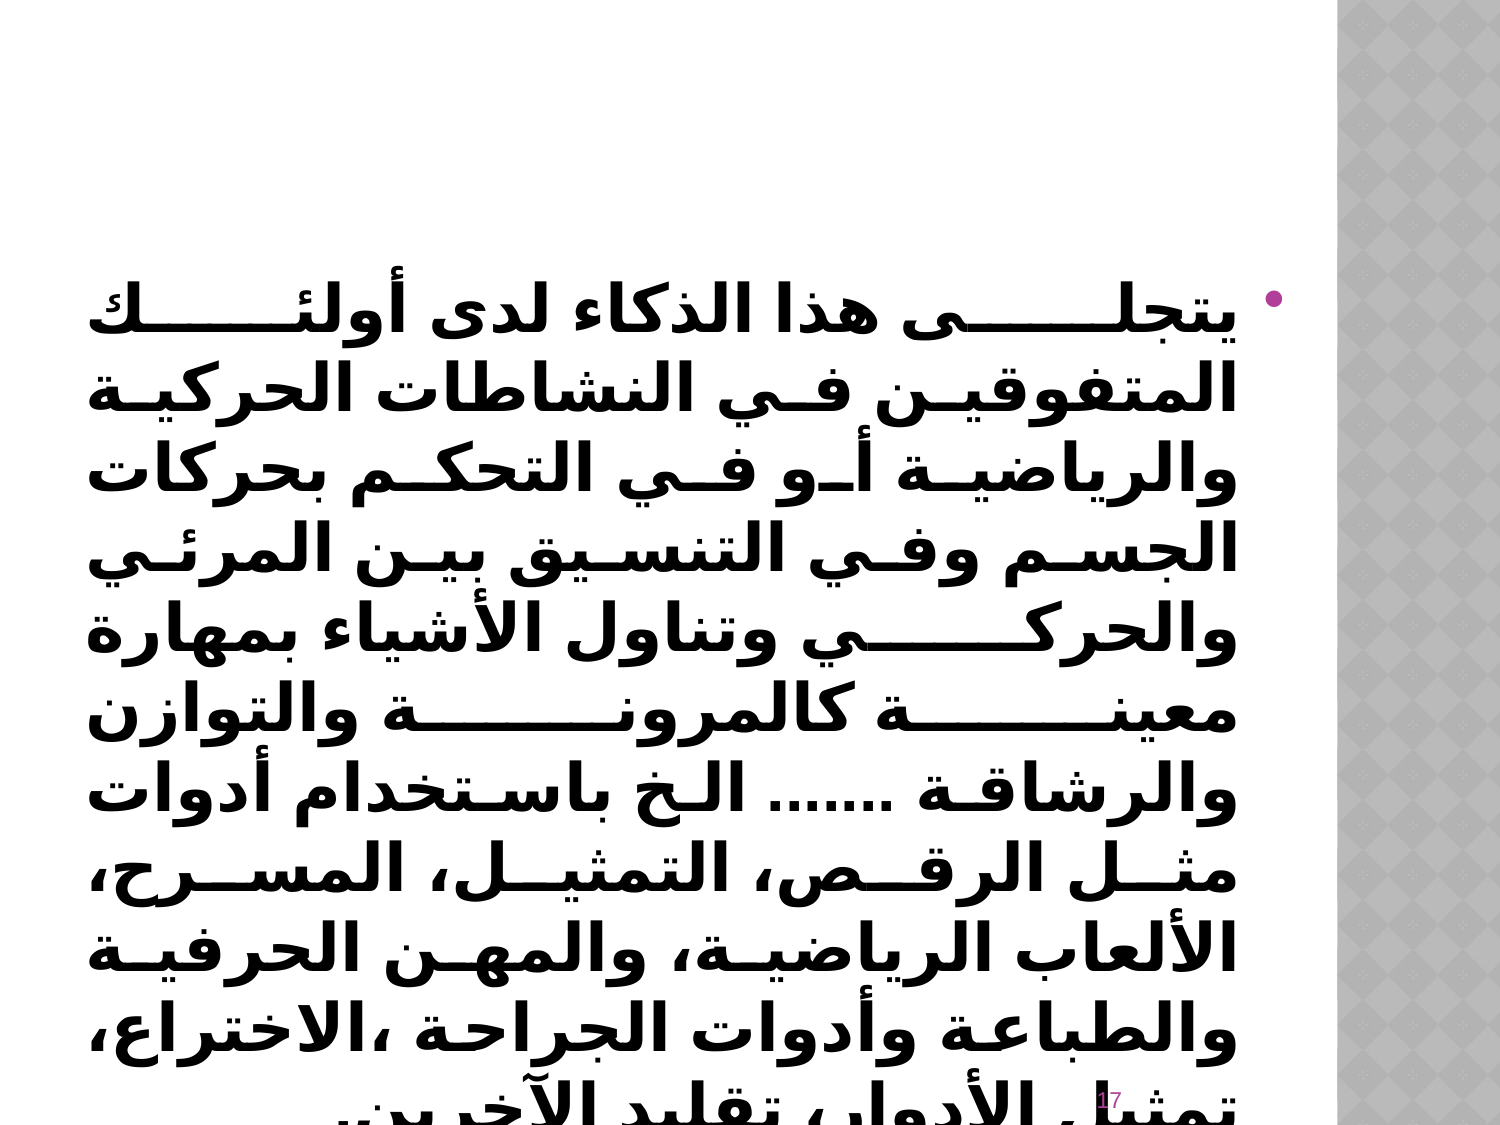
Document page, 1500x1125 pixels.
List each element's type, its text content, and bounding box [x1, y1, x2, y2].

slide_number 17 [1025, 1075, 1123, 1113]
list يتجلى هذا الذكاء لدى أولئك المتفوقين في النشاطات الحركية والرياضية أو في التحكم بحركات الجسم وفي التنسيق بين المرئي والحركي وتناول الأشياء بمهارة معينة كالمرونة والتوازن والرشاقة ....... الخ باستخدام أدوات مثل الرقص، التمثيل، المسرح، الألعاب الرياضية، والمهن الحرفية والطباعة وأدوات الجراحة ،الاختراع، تمثيل الأدوار، تقليد الآخرين. [70, 257, 1302, 946]
